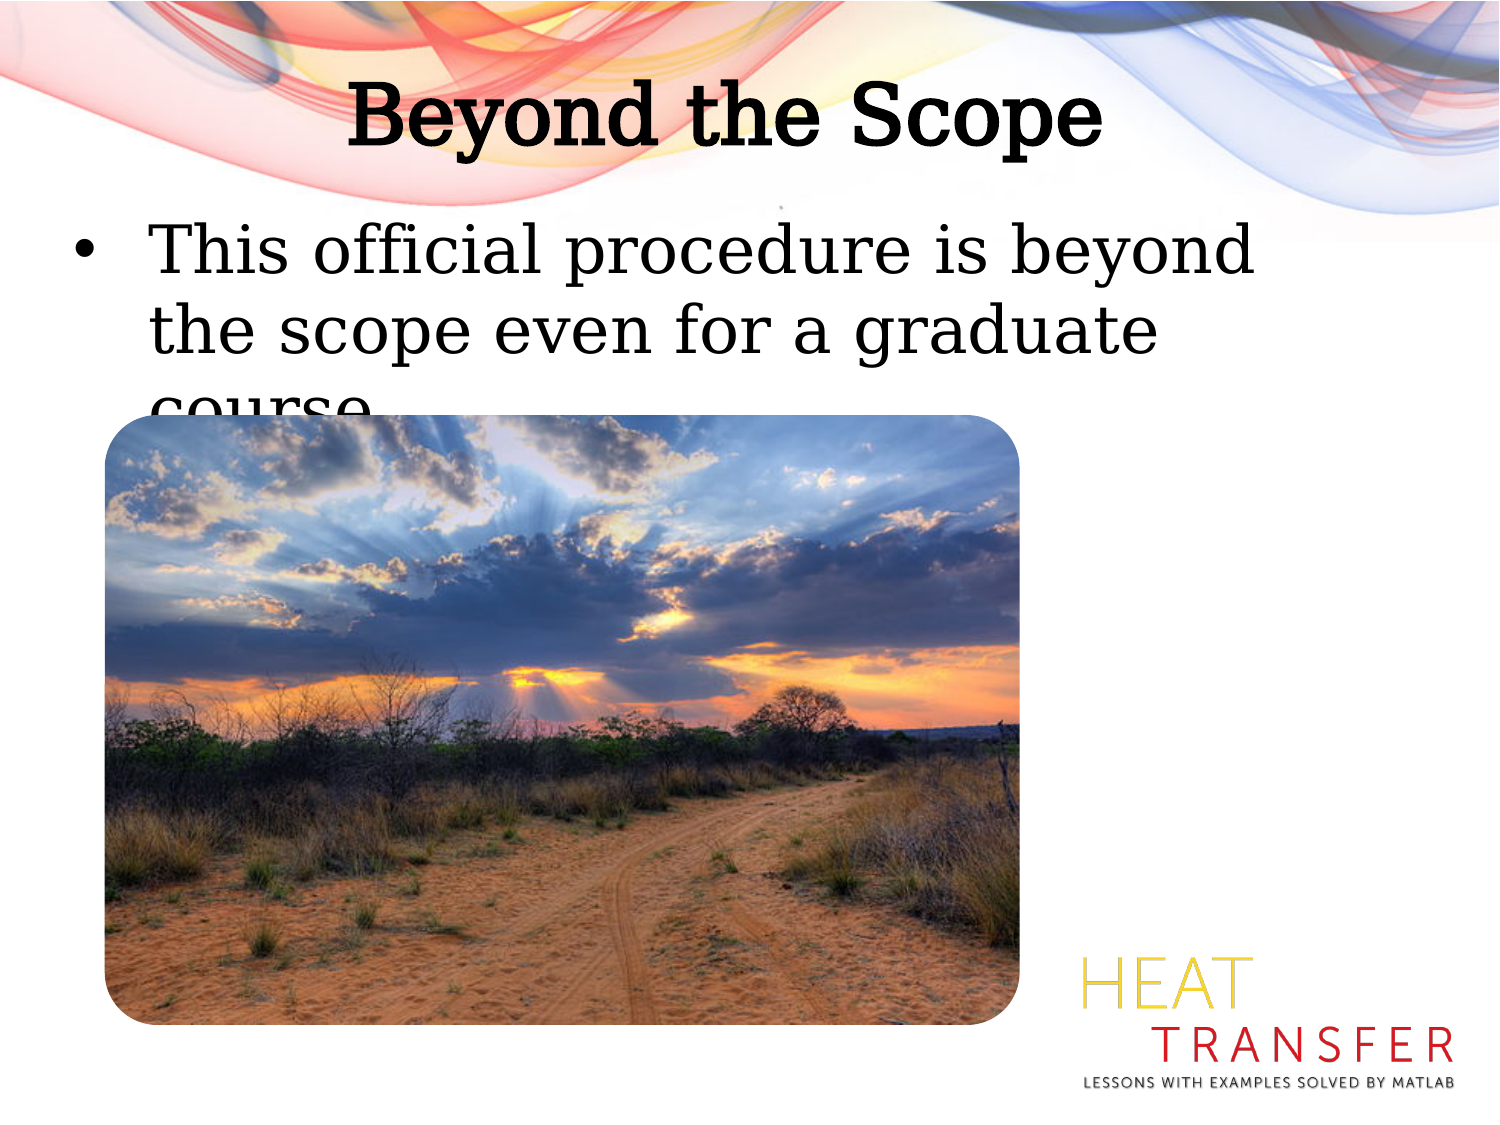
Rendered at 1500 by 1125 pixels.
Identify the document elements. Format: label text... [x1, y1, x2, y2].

picture [0, 1, 1499, 243]
text_box Beyond the Scope [79, 53, 1397, 169]
picture [1075, 946, 1464, 1093]
picture [104, 414, 1020, 1026]
text_box This official procedure is beyond the scope even for a graduate course. [58, 199, 1397, 455]
